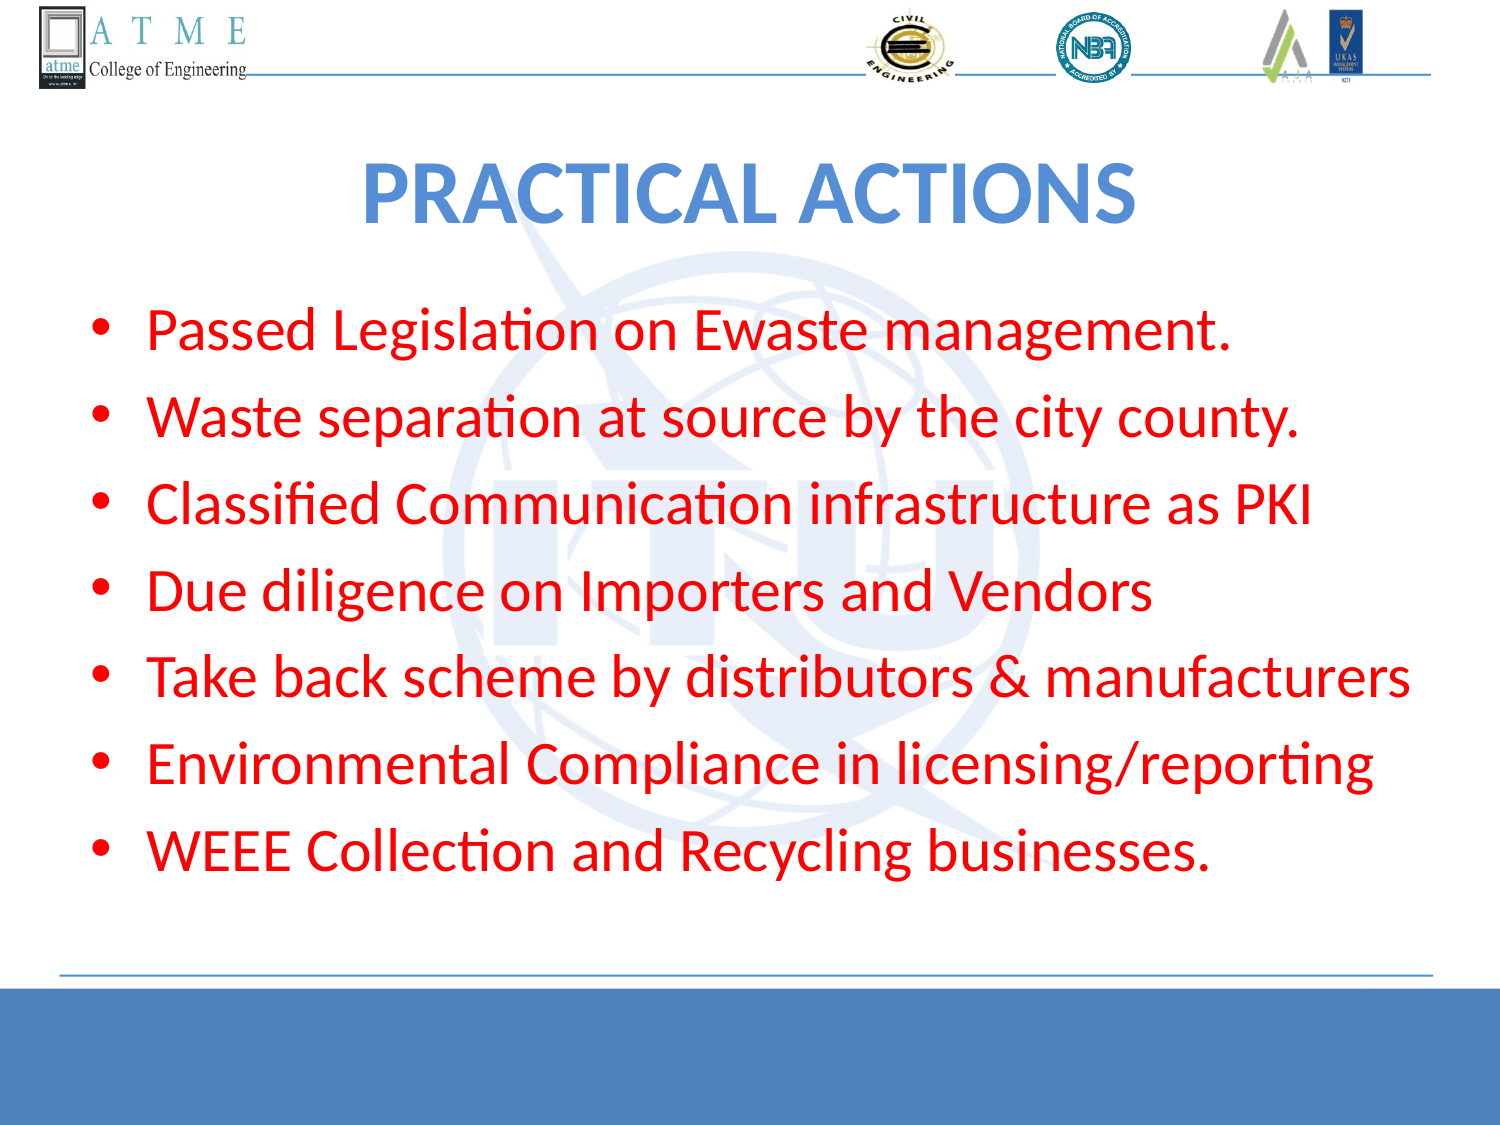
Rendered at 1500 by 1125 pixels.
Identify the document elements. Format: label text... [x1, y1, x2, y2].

picture [0, 0, 1500, 988]
text_box [0, 988, 1500, 1125]
title PRACTICAL ACTIONS [75, 93, 1425, 281]
list Passed Legislation on Ewaste management. Waste separation at source by the city county. Classified Communication infrastructure as PKI Due diligence on Importers and Vendors Take back scheme by distributors & manufacturers Environmental Compliance in licensing/reporting WEEE Collection and Recycling businesses. [75, 281, 1453, 952]
